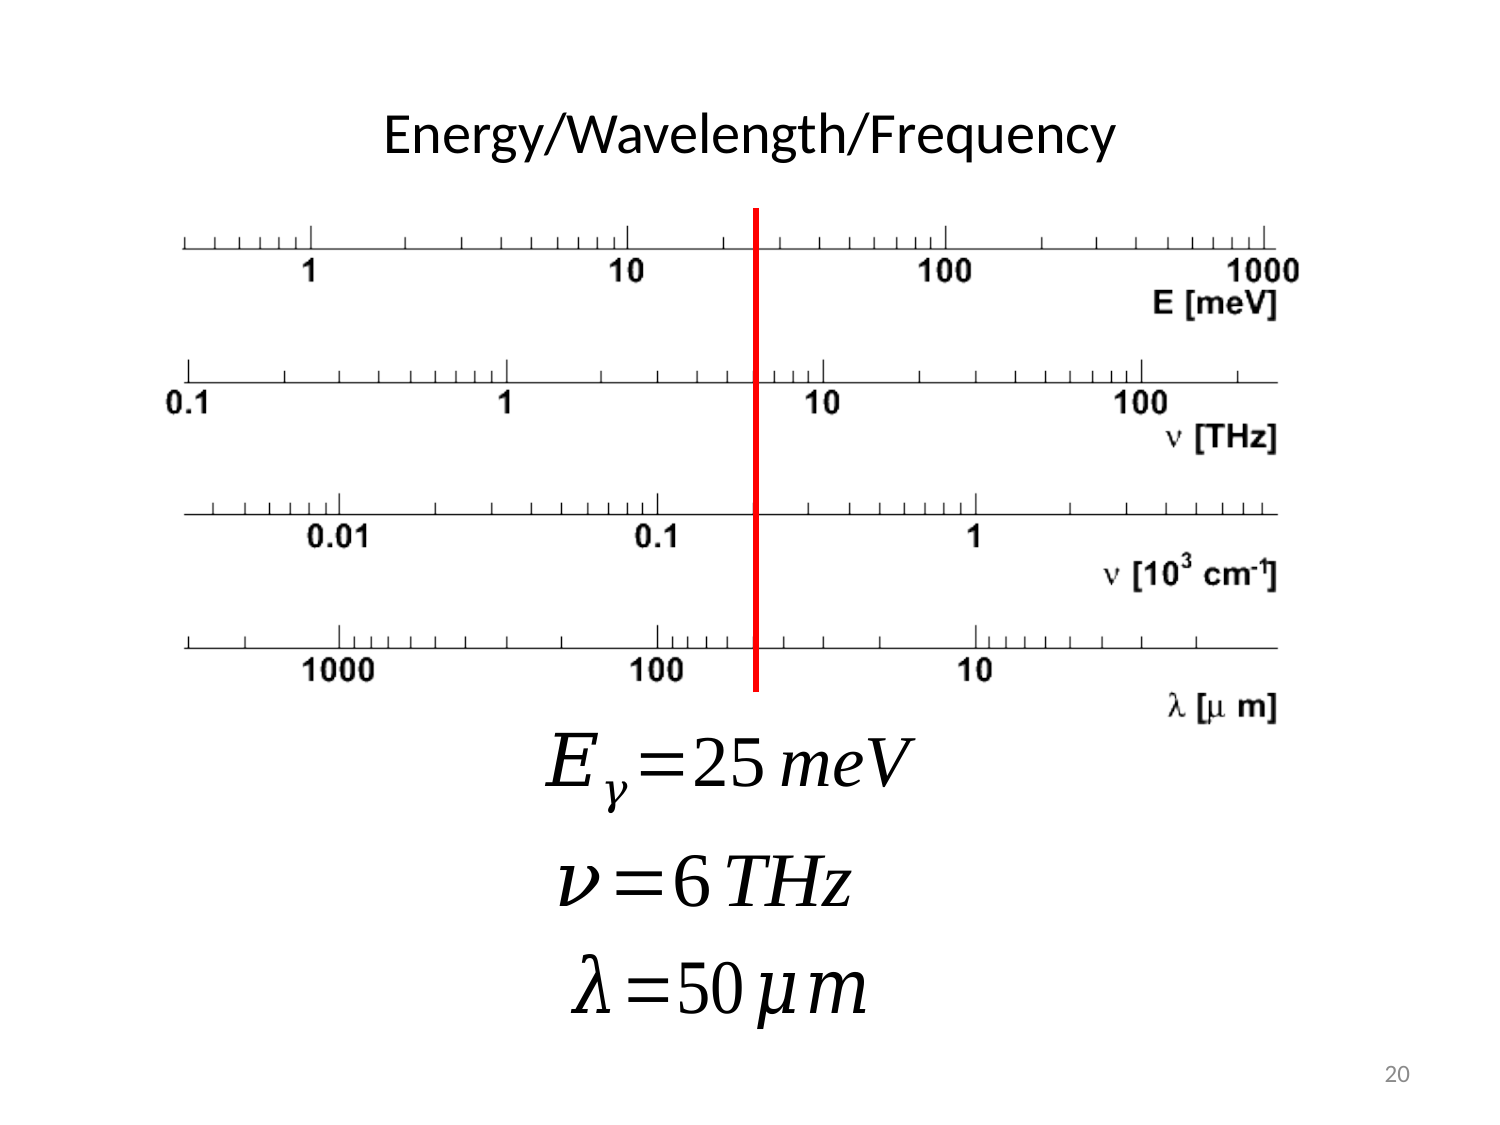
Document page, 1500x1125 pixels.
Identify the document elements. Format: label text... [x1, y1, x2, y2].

title Energy/Wavelength/Frequency [75, 75, 1425, 185]
slide_number 20 [1074, 1042, 1425, 1103]
picture [75, 160, 1386, 751]
